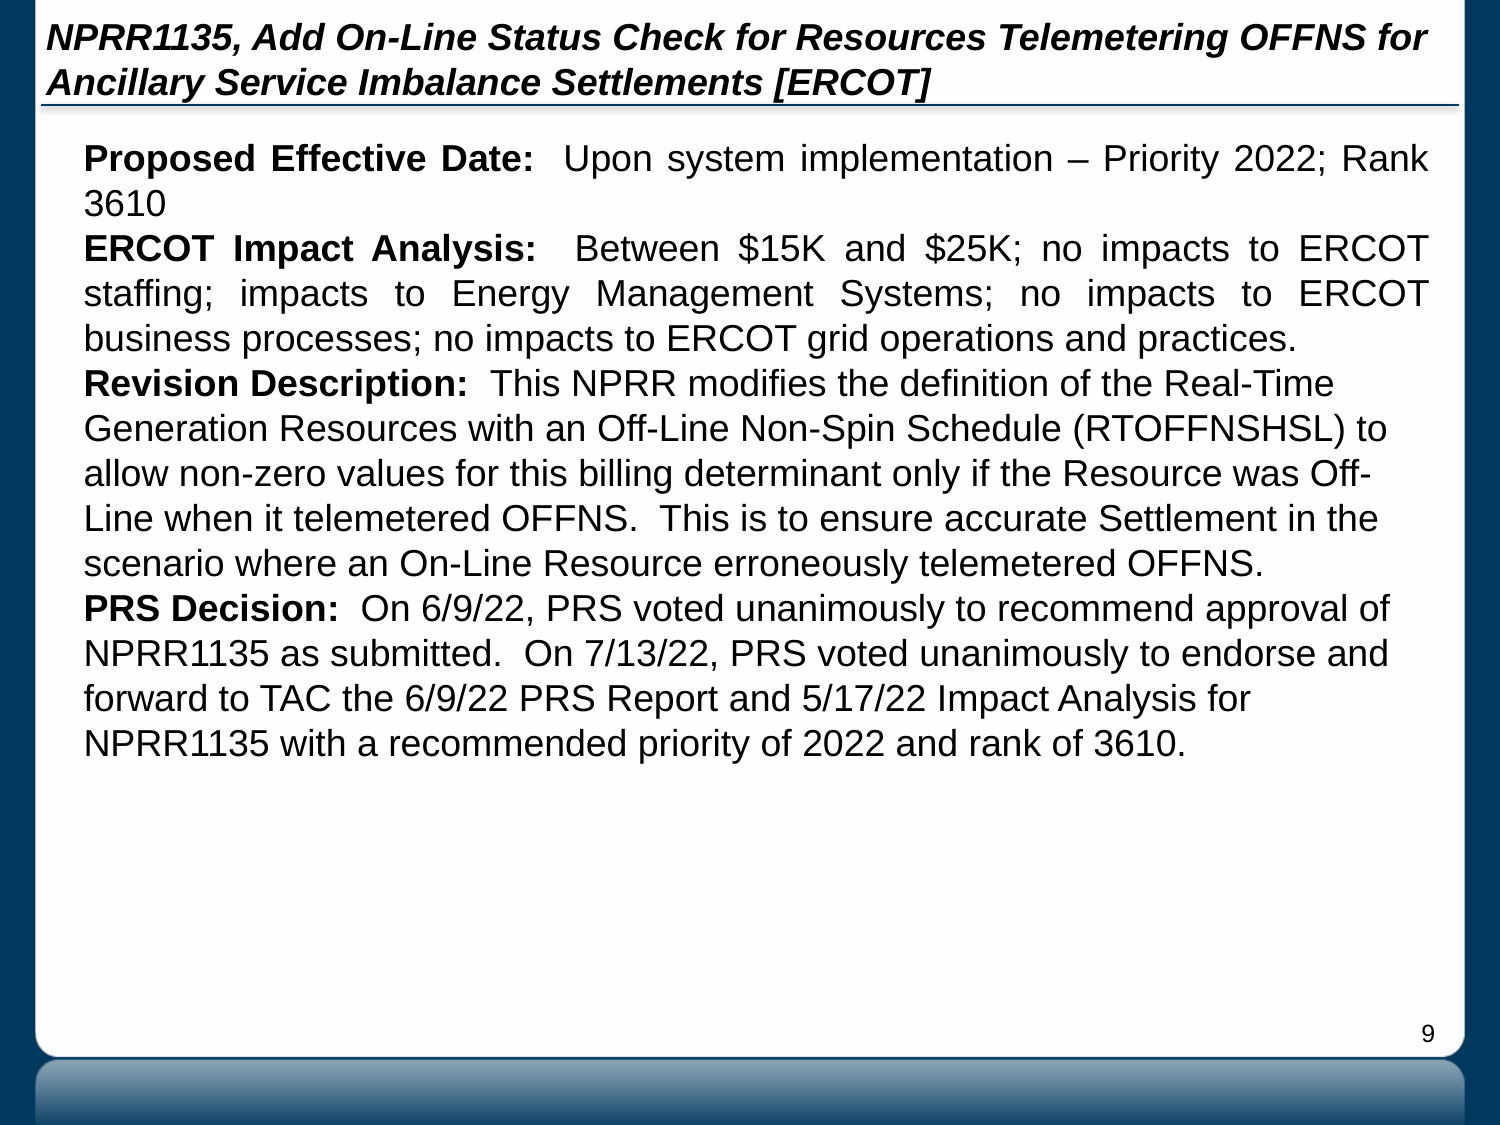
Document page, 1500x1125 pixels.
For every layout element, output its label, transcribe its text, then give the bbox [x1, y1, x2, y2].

picture [35, 0, 1465, 1125]
title NPRR1135, Add On-Line Status Check for Resources Telemetering OFFNS for Ancillary Service Imbalance Settlements [ERCOT] [31, 20, 1464, 97]
text_box Proposed Effective Date: Upon system implementation – Priority 2022; Rank 3610 ERCOT Impact Analysis: Between $15K and $25K; no impacts to ERCOT staffing; impacts to Energy Management Systems; no impacts to ERCOT business processes; no impacts to ERCOT grid operations and practices. Revision Description: This NPRR modifies the definition of the Real-Time Generation Resources with an Off-Line Non-Spin Schedule (RTOFFNSHSL) to allow non-zero values for this billing determinant only if the Resource was Off-Line when it telemetered OFFNS. This is to ensure accurate Settlement in the scenario where an On-Line Resource erroneously telemetered OFFNS. PRS Decision: On 6/9/22, PRS voted unanimously to recommend approval of NPRR1135 as submitted. On 7/13/22, PRS voted unanimously to endorse and forward to TAC the 6/9/22 PRS Report and 5/17/22 Impact Analysis for NPRR1135 with a recommended priority of 2022 and rank of 3610. [31, 126, 1444, 772]
